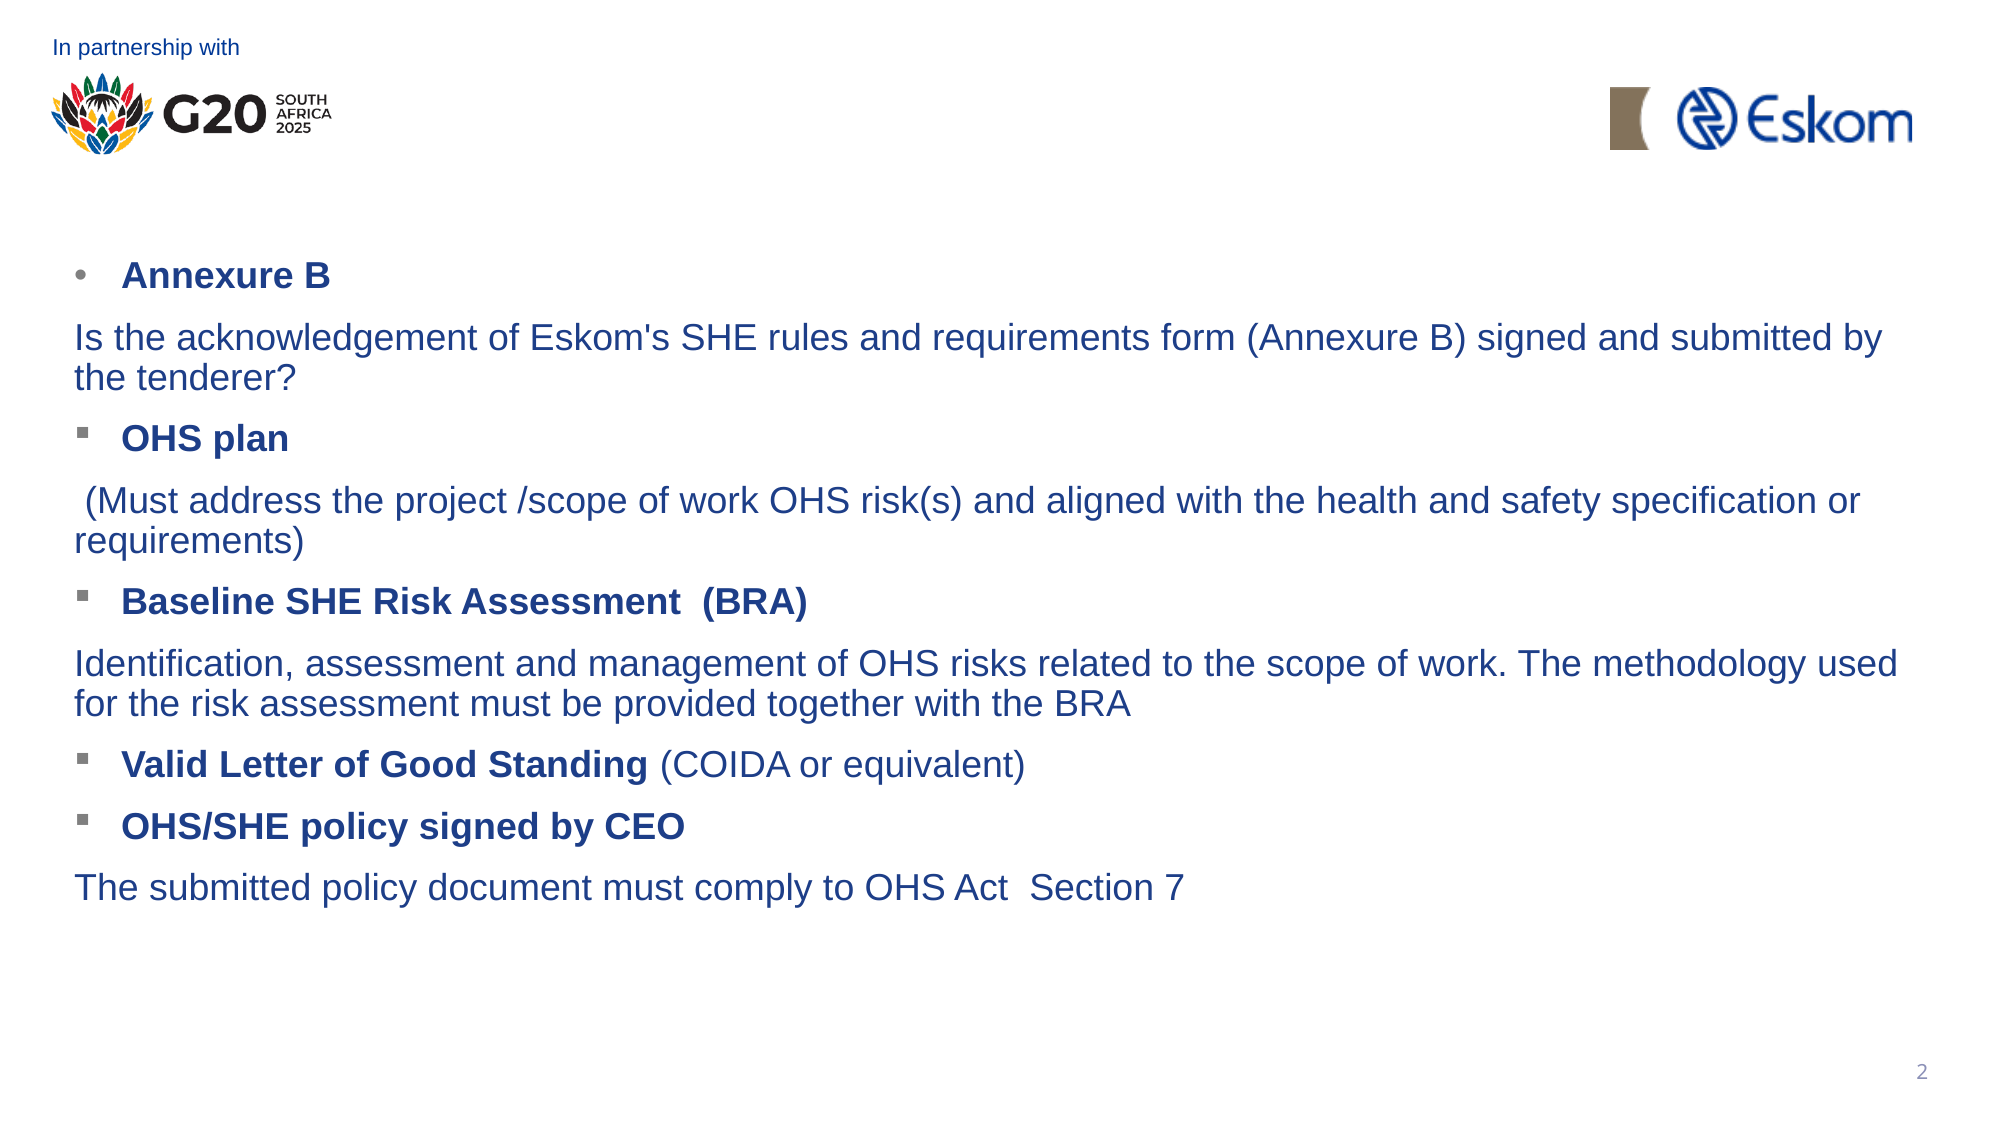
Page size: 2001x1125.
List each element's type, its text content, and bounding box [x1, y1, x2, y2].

slide_number 2 [1885, 1042, 1943, 1103]
list Annexure B Is the acknowledgement of Eskom's SHE rules and requirements form (Annexure B) signed and submitted by the tenderer? OHS plan (Must address the project /scope of work OHS risk(s) and aligned with the health and safety specification or requirements) Baseline SHE Risk Assessment (BRA) Identification, assessment and management of OHS risks related to the scope of work. The methodology used for the risk assessment must be provided together with the BRA Valid Letter of Good Standing (COIDA or equivalent) OHS/SHE policy signed by CEO The submitted policy document must comply to OHS Act Section 7 [59, 183, 1947, 1000]
picture [50, 72, 337, 155]
